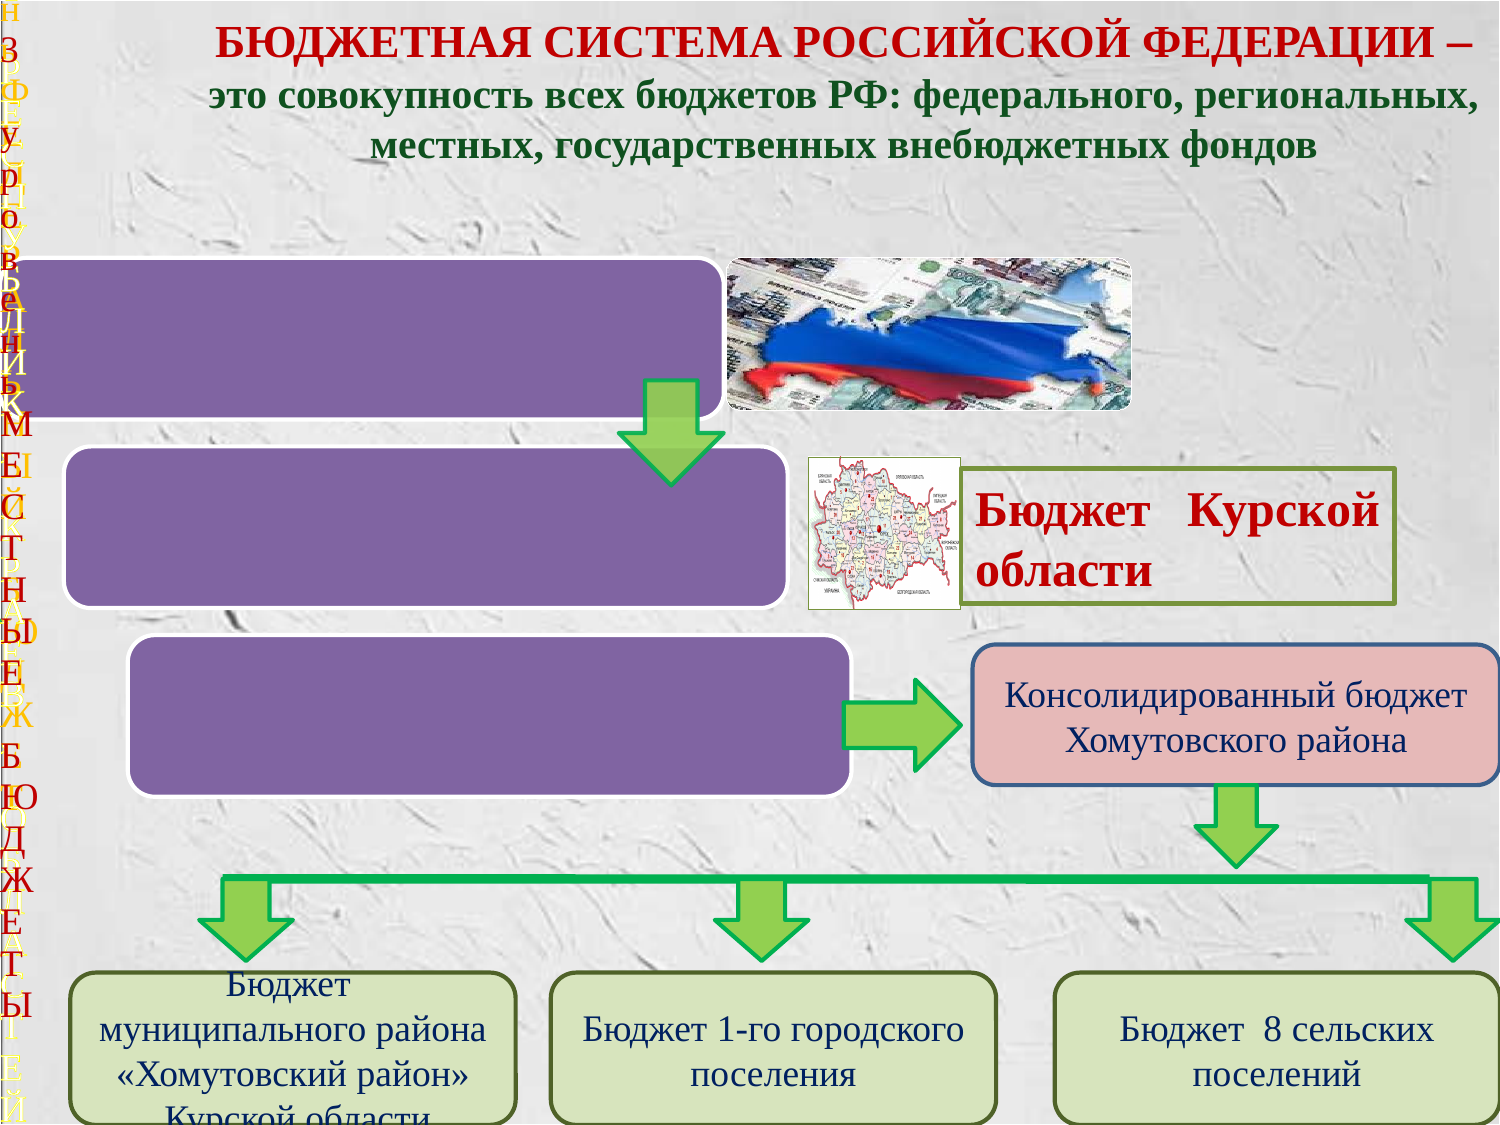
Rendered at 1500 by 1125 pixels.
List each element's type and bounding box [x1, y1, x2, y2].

picture [0, 0, 1500, 1125]
text_box [0, 257, 852, 798]
